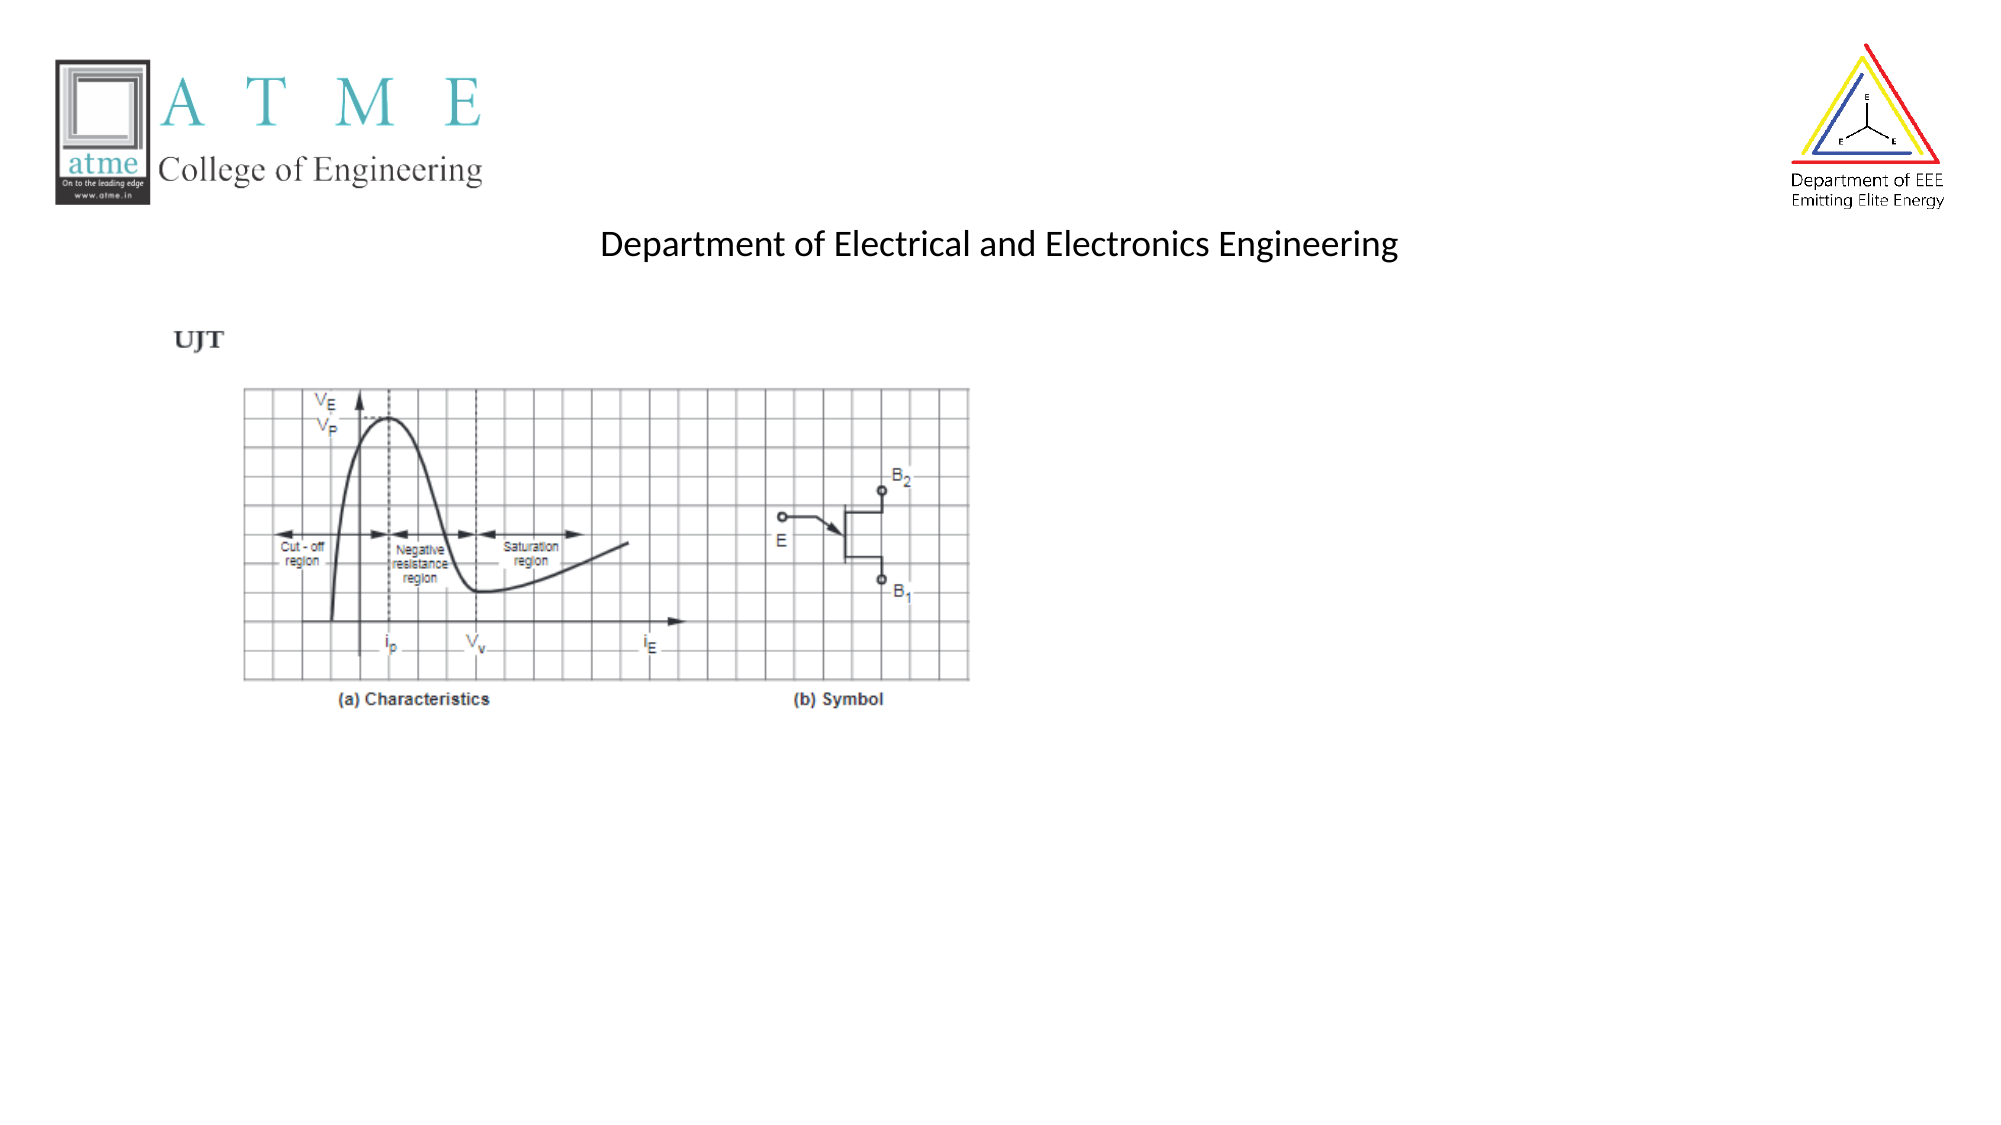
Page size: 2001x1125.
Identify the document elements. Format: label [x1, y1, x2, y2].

picture [233, 379, 981, 721]
picture [1783, 37, 1948, 212]
picture [164, 323, 234, 359]
picture [49, 51, 488, 212]
